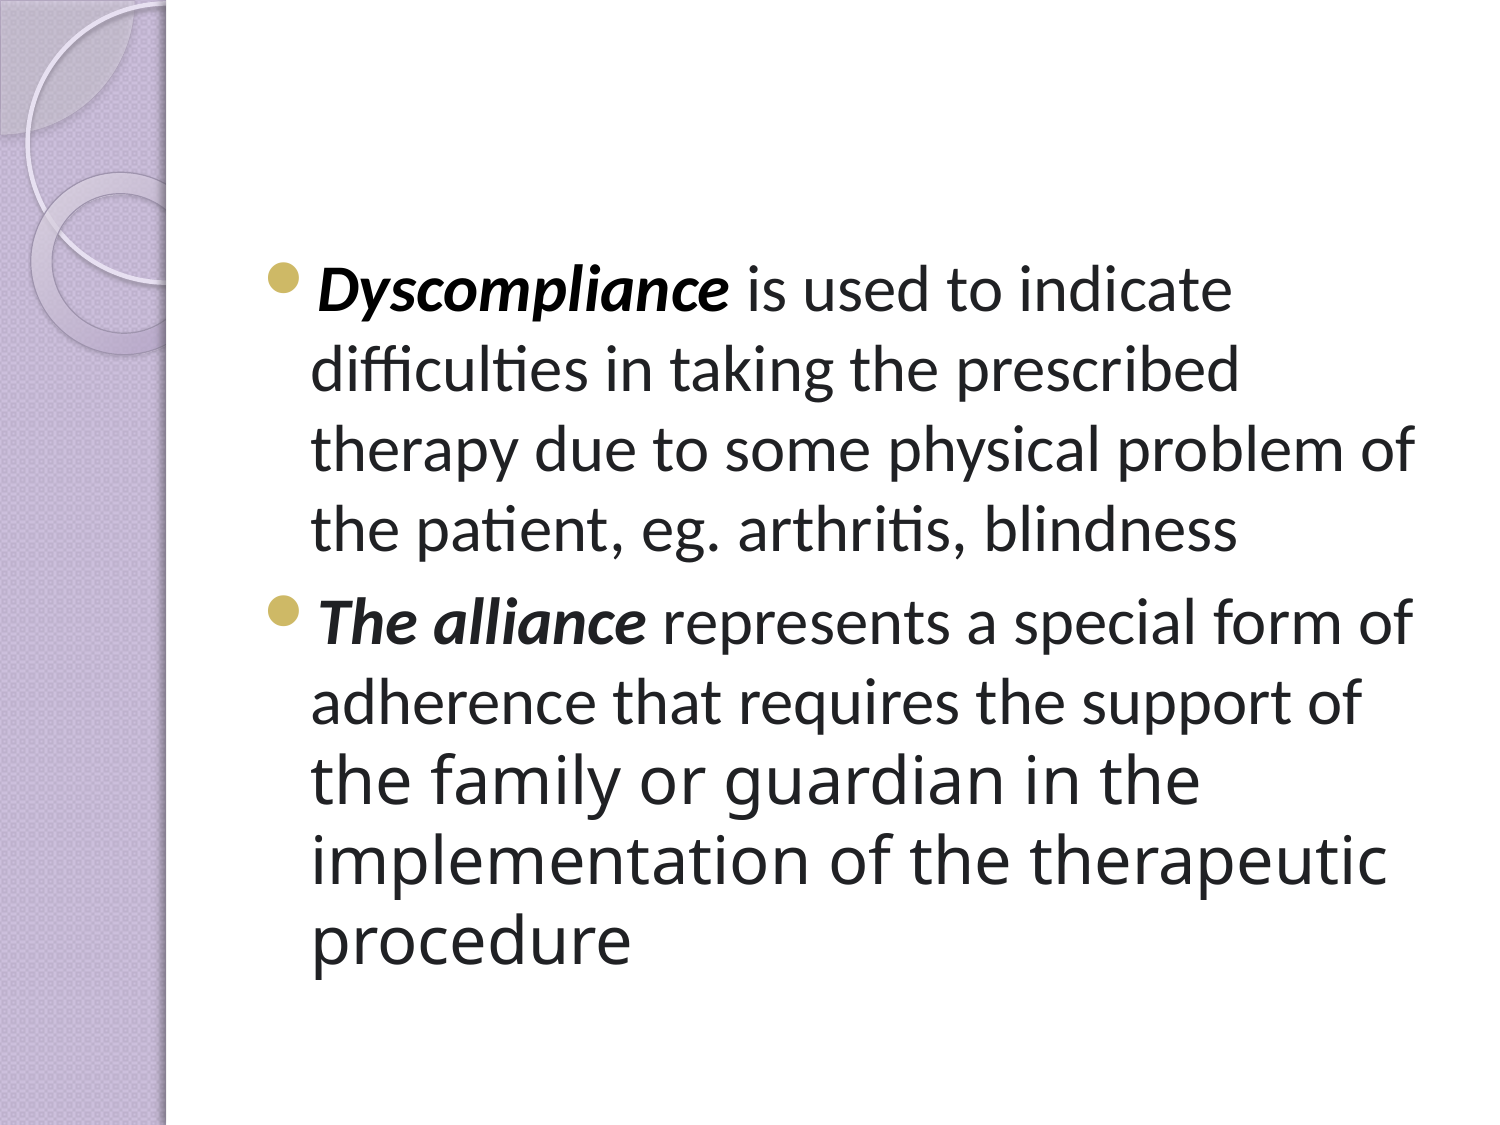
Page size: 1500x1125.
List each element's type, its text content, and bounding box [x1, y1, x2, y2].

list Dyscompliance is used to indicate difficulties in taking the prescribed therapy due to some physical problem of the patient, eg. arthritis, blindness The alliance represents a special form of adherence that requires the support of the family or guardian in the implementation of the therapeutic procedure [235, 237, 1466, 1025]
